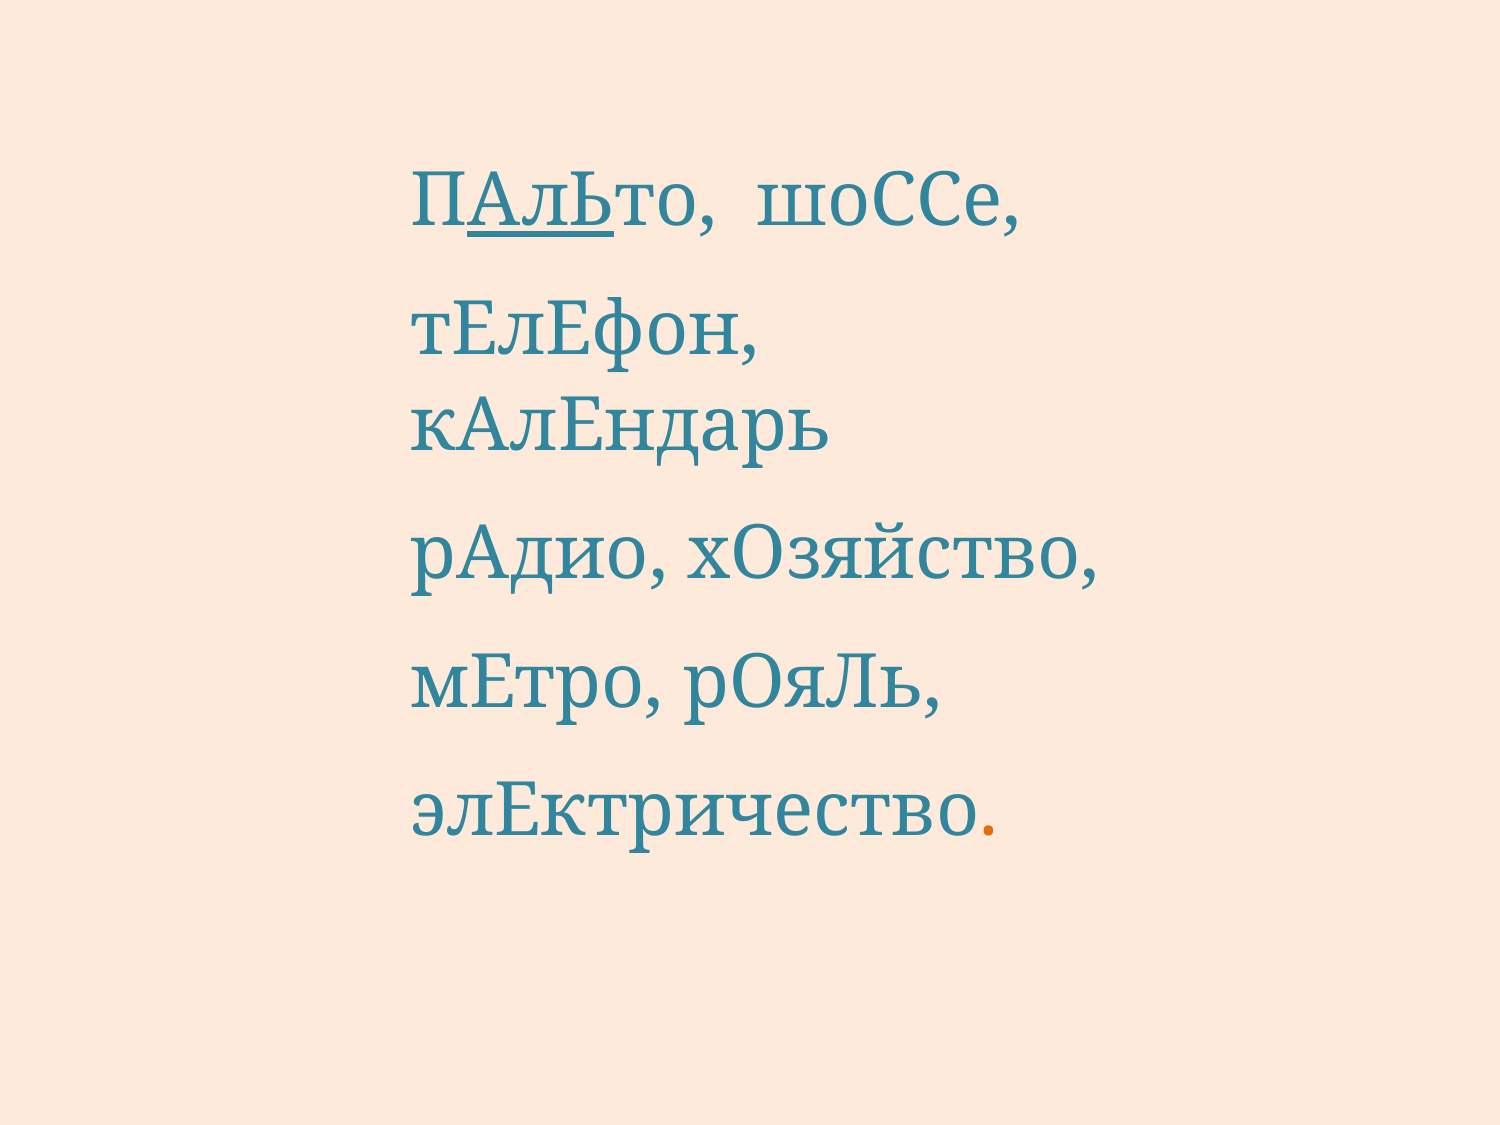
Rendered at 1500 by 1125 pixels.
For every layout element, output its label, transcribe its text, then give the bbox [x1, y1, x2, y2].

text_box ПАлЬто, шоССе, тЕлЕфон, кАлЕндарь рАдио, хОзяйство, мЕтро, рОяЛь, элЕктричество. [395, 137, 1146, 858]
